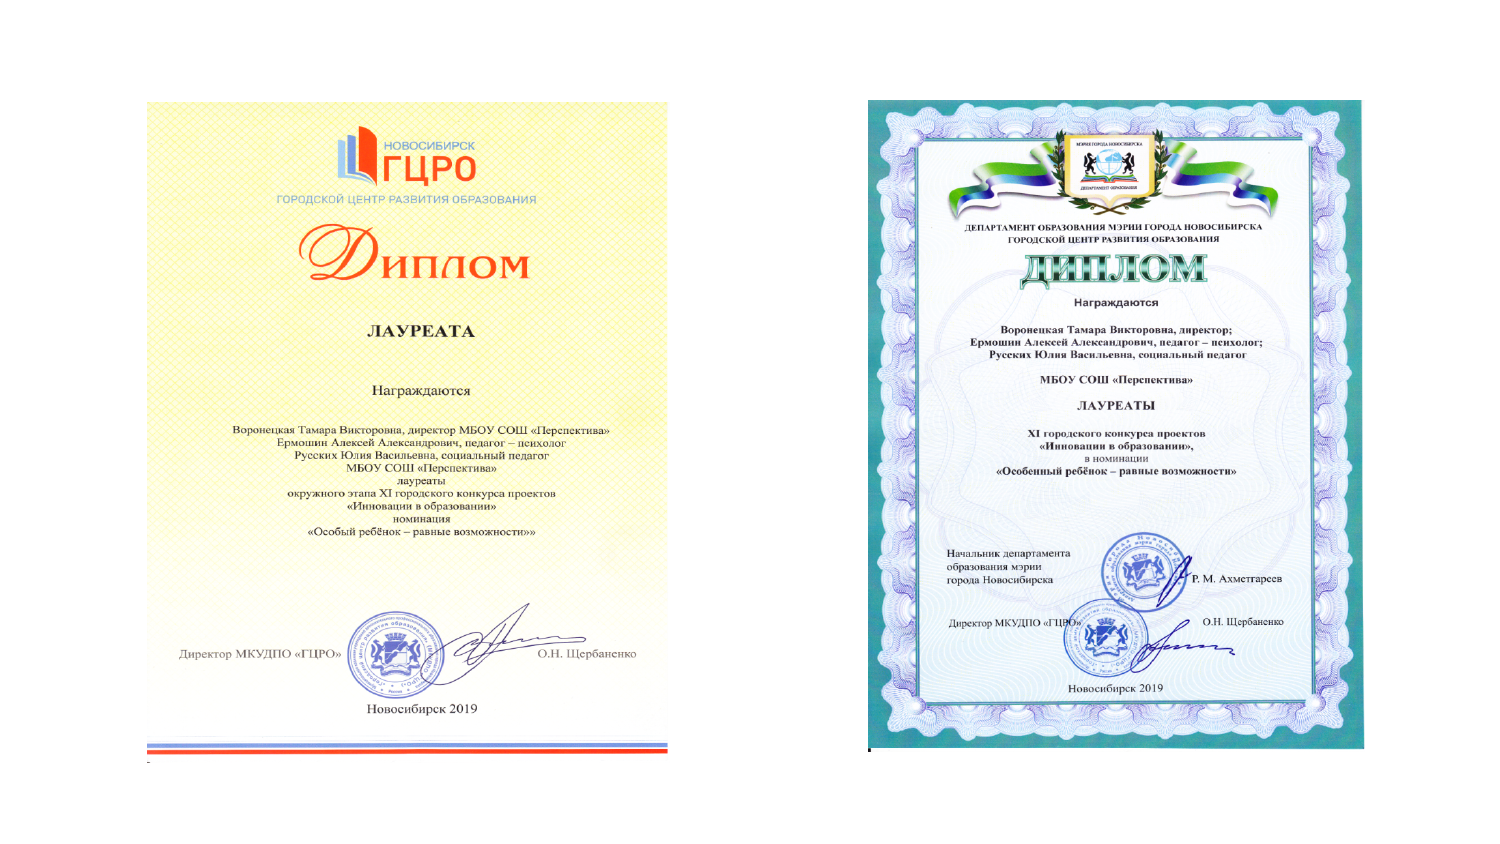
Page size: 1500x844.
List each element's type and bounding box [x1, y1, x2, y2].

list [867, 99, 1365, 752]
picture [147, 102, 670, 763]
